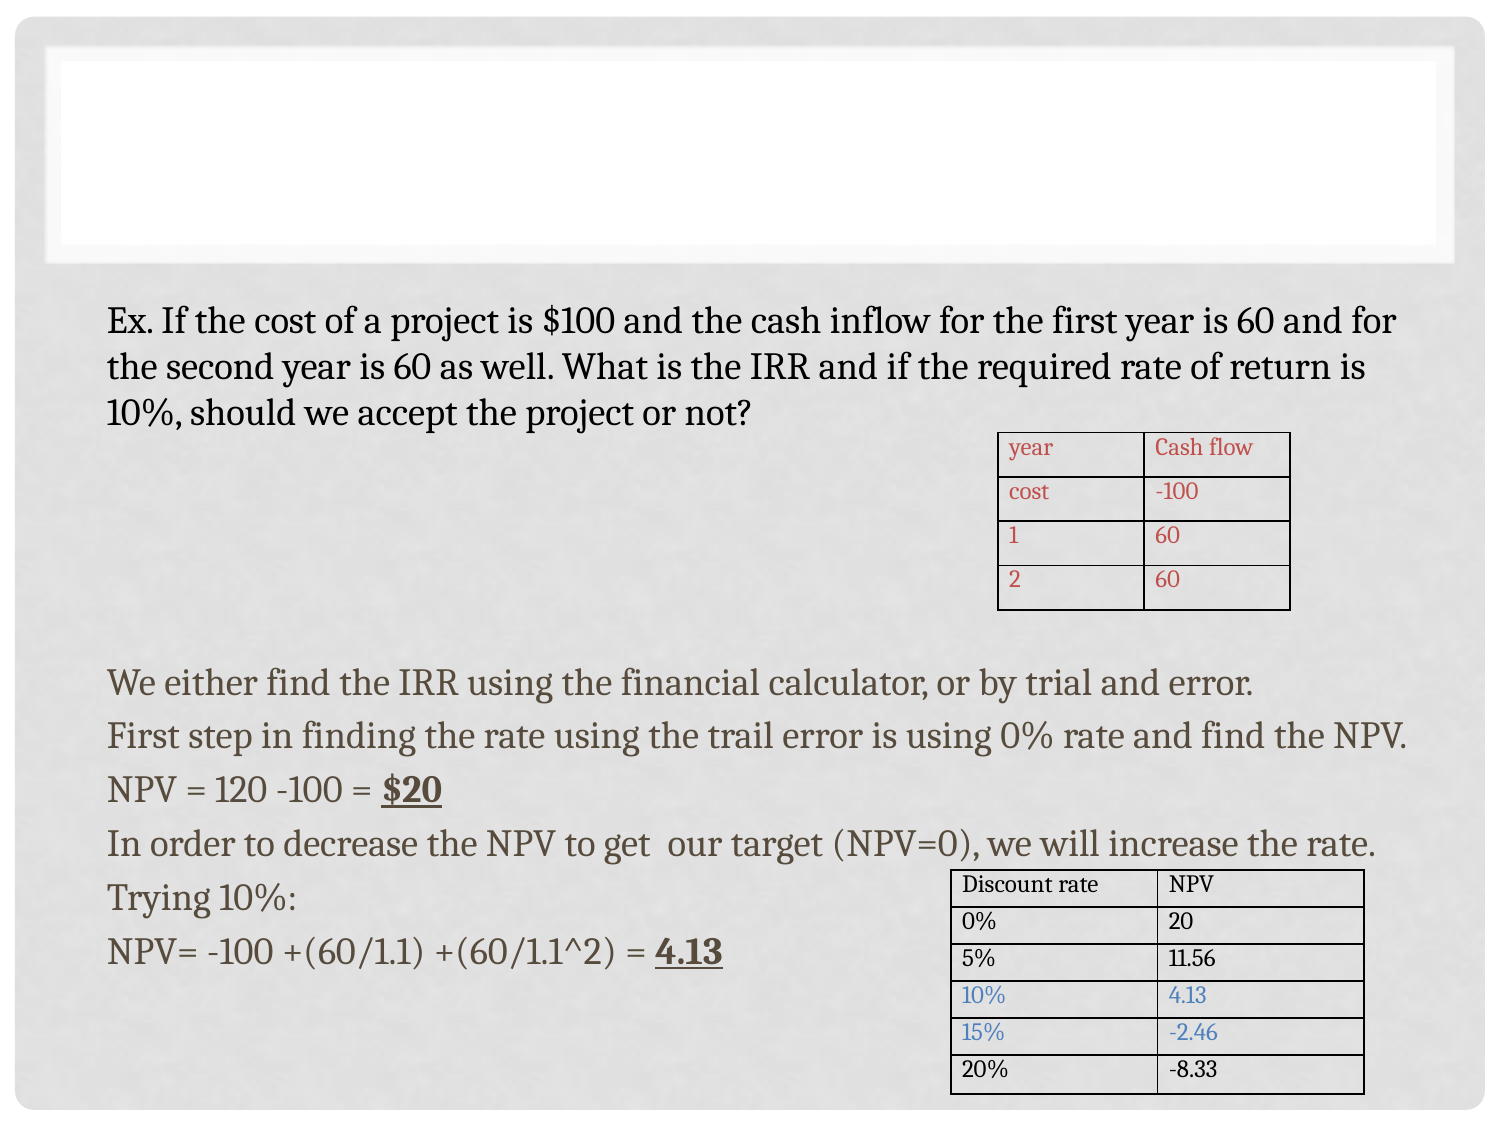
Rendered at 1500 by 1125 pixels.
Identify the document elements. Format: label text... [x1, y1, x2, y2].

table_cell cost [999, 478, 1143, 520]
table_cell -2.46 [1158, 1019, 1363, 1054]
table_cell 20 [1158, 908, 1363, 943]
table_header year [999, 433, 1143, 476]
table_cell 2 [999, 566, 1143, 609]
table_cell 20% [952, 1056, 1157, 1093]
table_cell 11.56 [1158, 945, 1363, 980]
table_cell 60 [1145, 522, 1289, 565]
table_cell 60 [1145, 566, 1289, 609]
table_cell 0% [952, 908, 1157, 943]
table_cell 4.13 [1158, 982, 1363, 1017]
table_cell 10% [952, 982, 1157, 1017]
list Ex. If the cost of a project is $100 and the cash inflow for the first year is 60 and for the second year is 60 as well. What is the IRR and if the required rate of return is 10%, should we accept the project or not? We either find the IRR using the financial calculator, or by trial and error. First step in finding the rate using the trail error is using 0% rate and find the NPV. NPV = 120 -100 = $20 In order to decrease the NPV to get our target (NPV=0), we will increase the rate. Trying 10%: NPV= -100 +(60/1.1) +(60/1.1^2) = 4.13 [75, 287, 1425, 1005]
table_header Cash flow [1145, 433, 1289, 476]
table_header Discount rate [952, 871, 1157, 906]
table_cell 1 [999, 522, 1143, 565]
table_cell -8.33 [1158, 1056, 1363, 1093]
table_cell -100 [1145, 478, 1289, 520]
table_cell 5% [952, 945, 1157, 980]
table_cell 15% [952, 1019, 1157, 1054]
table_header NPV [1158, 871, 1363, 906]
